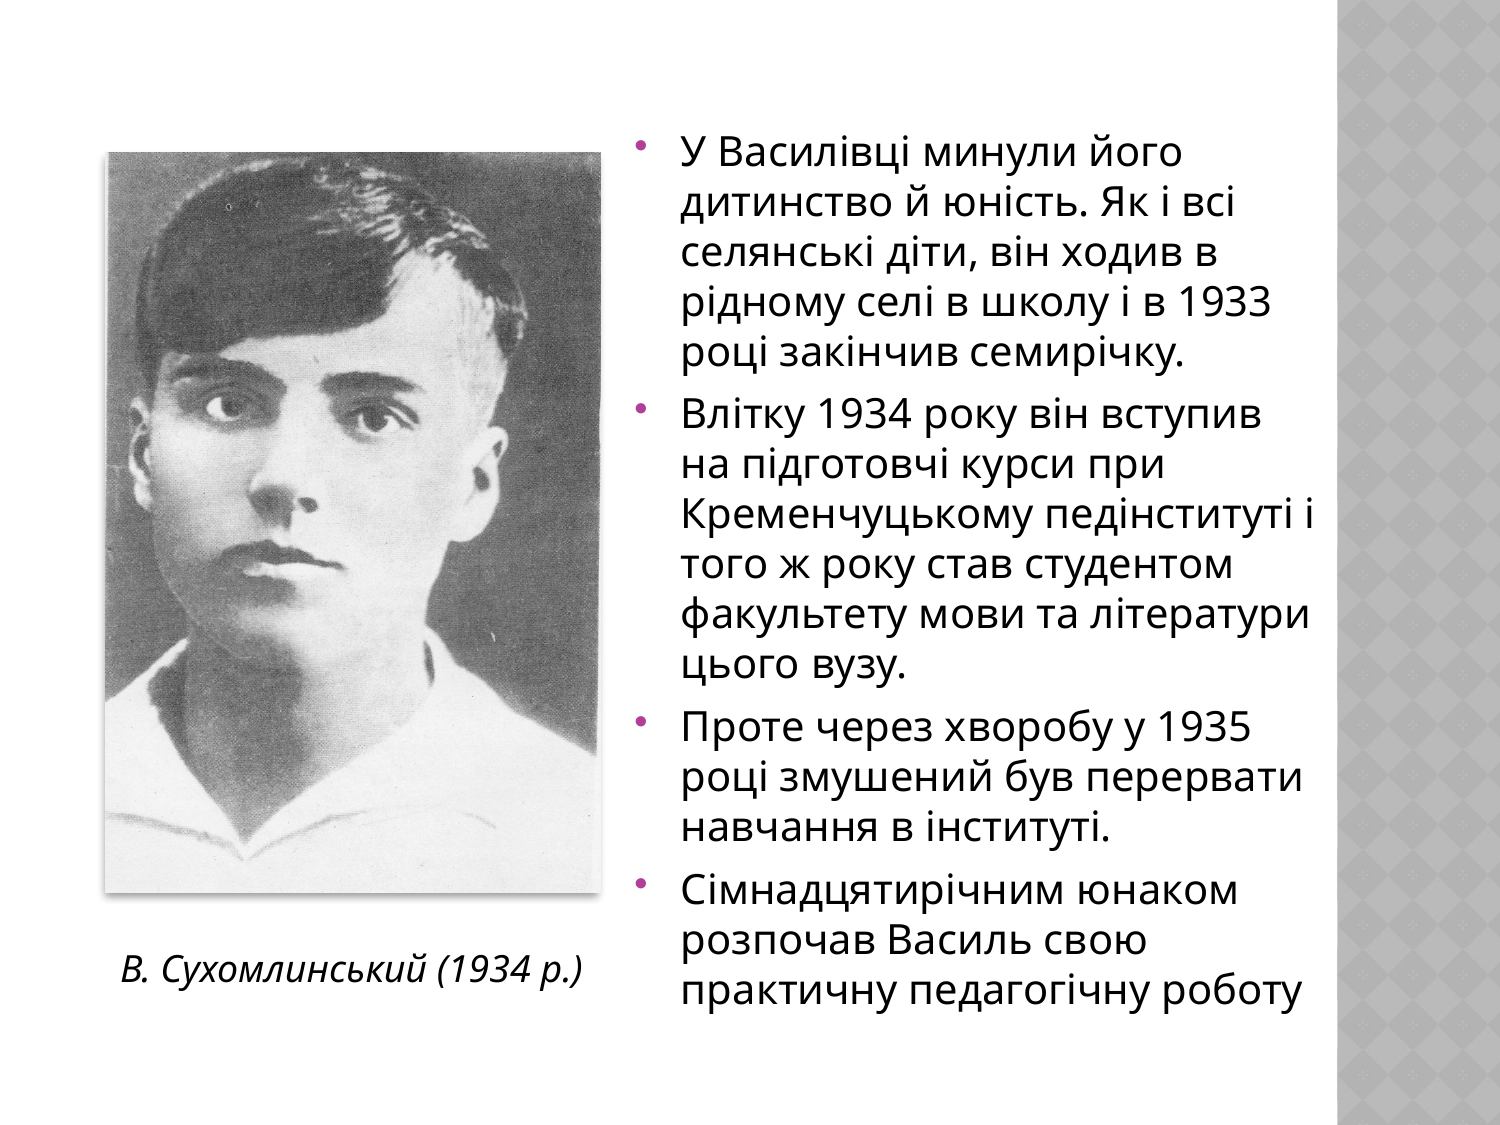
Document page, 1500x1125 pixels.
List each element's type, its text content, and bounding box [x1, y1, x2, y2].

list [104, 151, 601, 893]
text_box В. Сухомлинський (1934 р.) [105, 937, 599, 998]
list У Василівці минули його дитинство й юність. Як і всі селянські діти, він ходив в рідному селі в школу і в 1933 році закінчив семирічку. Влітку 1934 року він вступив на підготовчі курси при Кременчуцькому педінституті і того ж року став студентом факультету мови та літератури цього вузу. Проте через хворобу у 1935 році змушений був перервати навчання в інституті. Сімнадцятирічним юнаком розпочав Василь свою практичну педагогічну роботу [621, 117, 1336, 1005]
